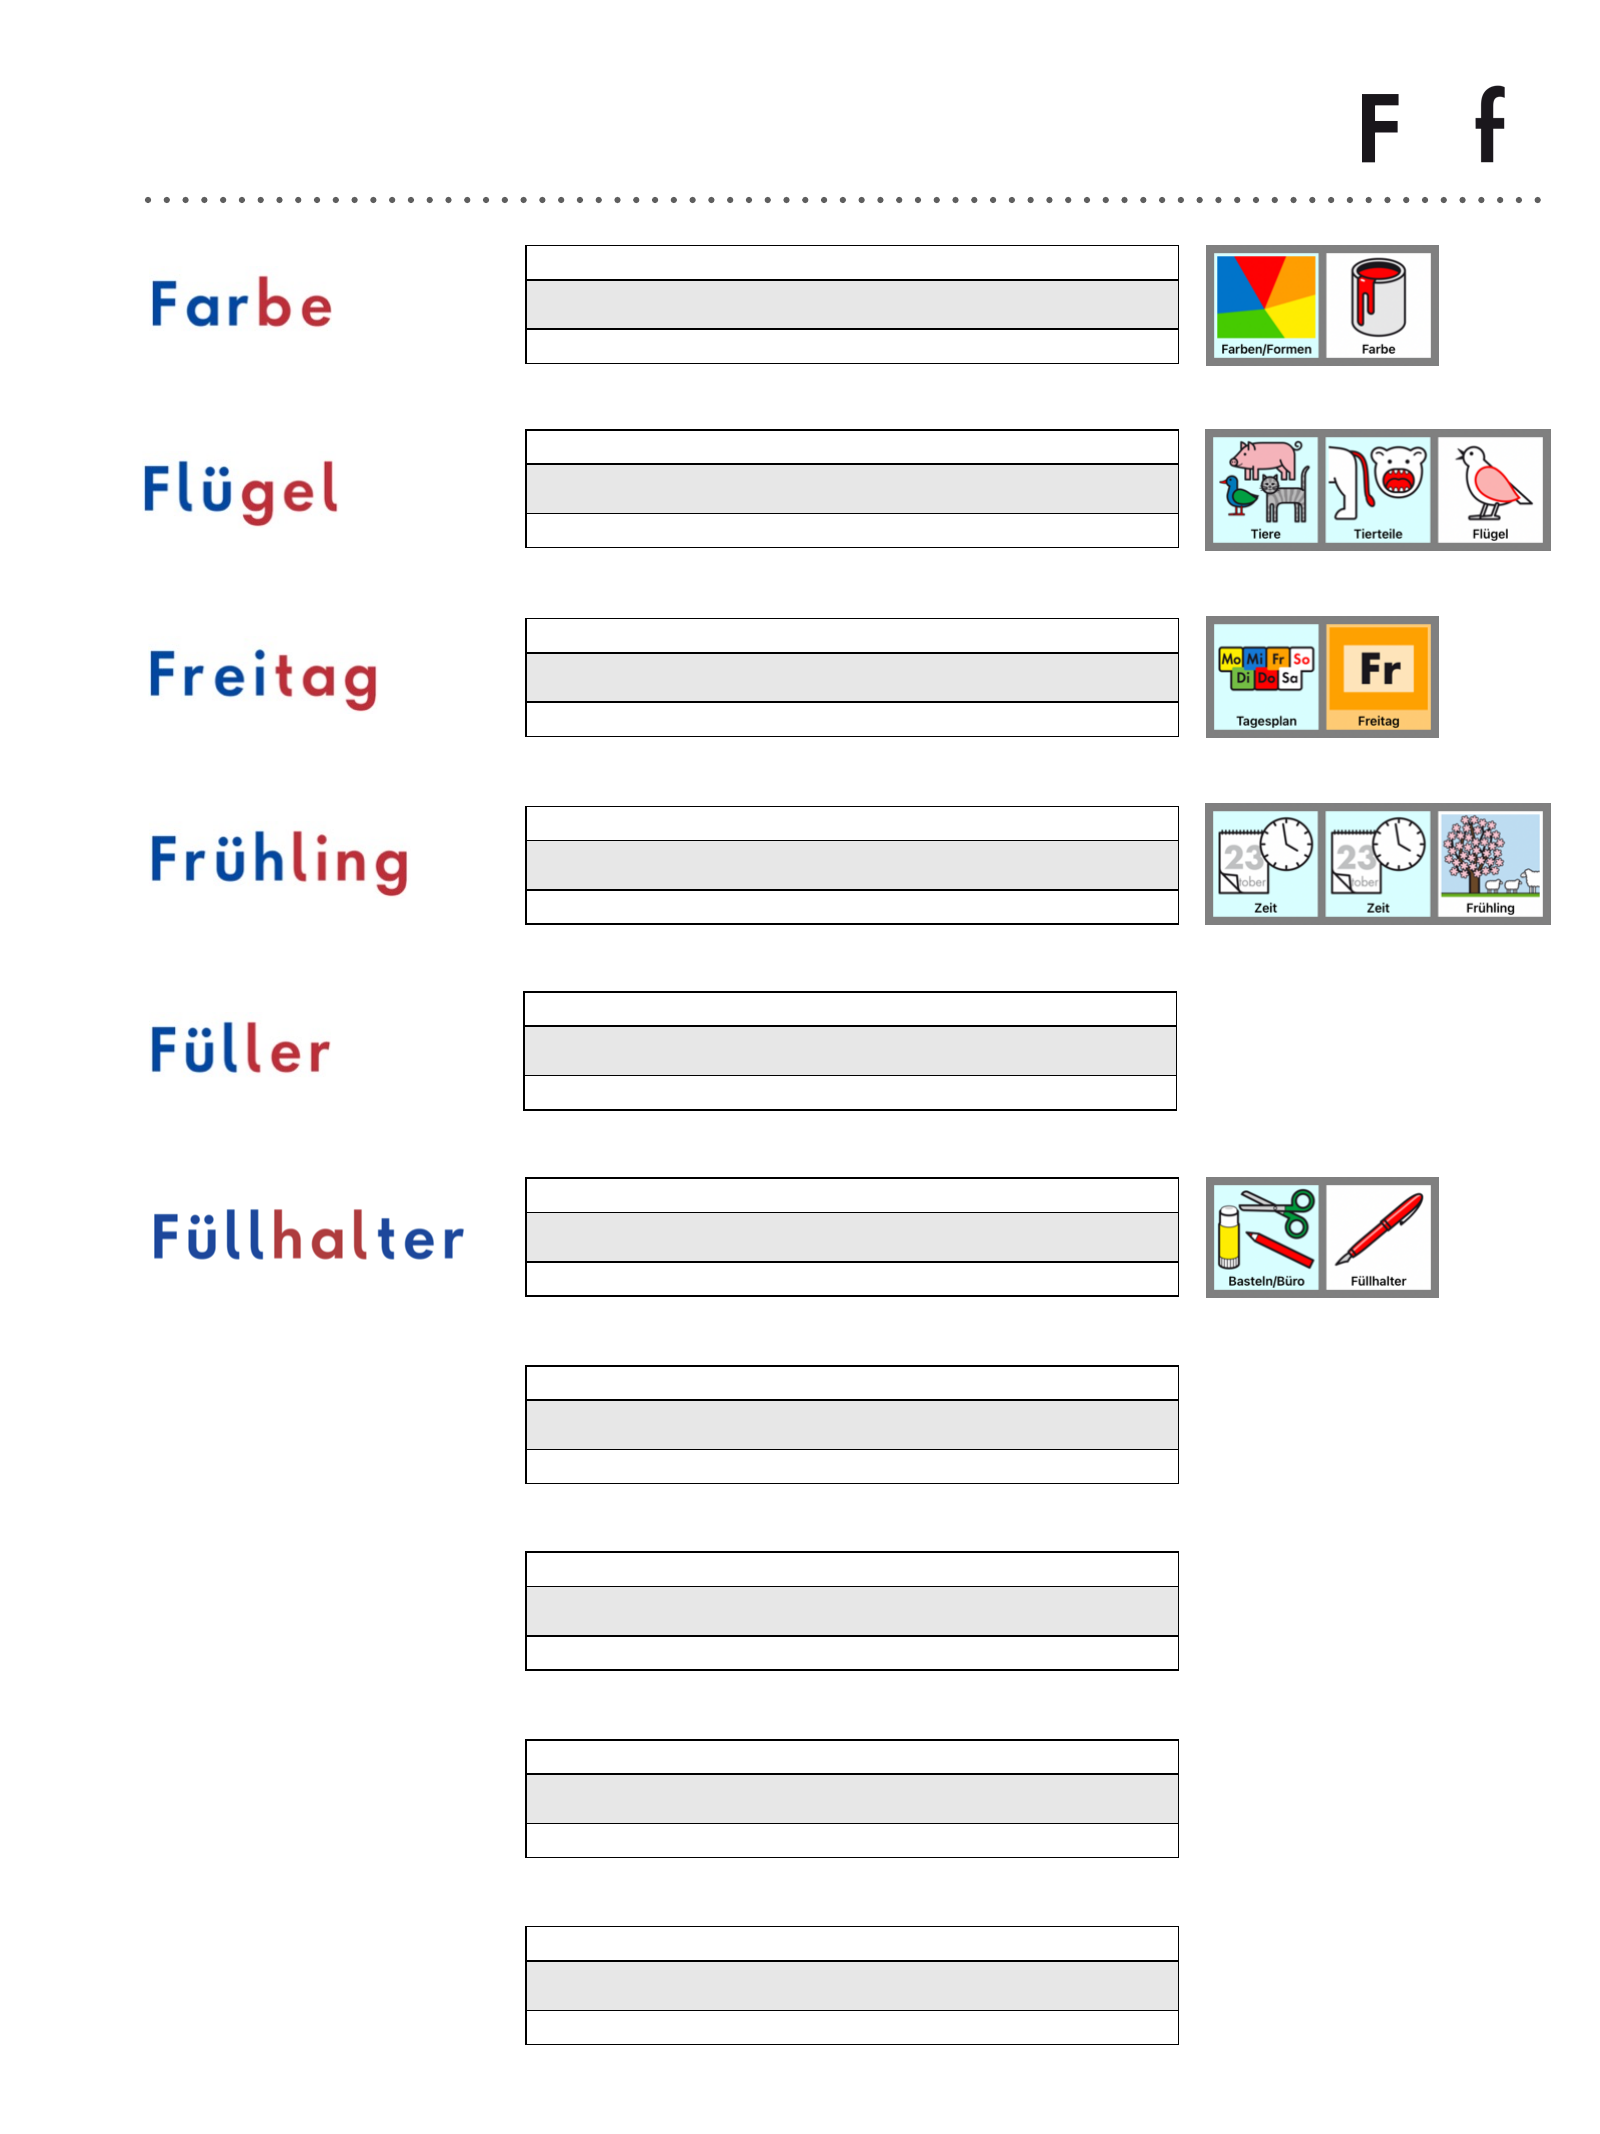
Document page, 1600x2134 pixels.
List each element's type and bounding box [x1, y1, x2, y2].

text_box [523, 991, 1177, 1111]
picture [1204, 429, 1551, 551]
text_box [525, 1177, 1179, 1297]
text_box [525, 618, 1179, 737]
picture [142, 451, 339, 529]
picture [149, 1012, 332, 1090]
picture [149, 266, 332, 345]
text_box [525, 806, 1179, 925]
picture [149, 820, 412, 899]
text_box [525, 429, 1179, 548]
picture [1205, 244, 1440, 366]
text_box [525, 1365, 1179, 1484]
text_box [525, 1551, 1179, 1671]
picture [1205, 1177, 1440, 1299]
text_box [525, 1739, 1179, 1858]
picture [1305, 69, 1562, 191]
text_box [525, 245, 1179, 364]
picture [1205, 616, 1440, 738]
picture [150, 1199, 466, 1277]
text_box [525, 1926, 1179, 2045]
picture [1204, 803, 1551, 925]
picture [148, 636, 378, 714]
